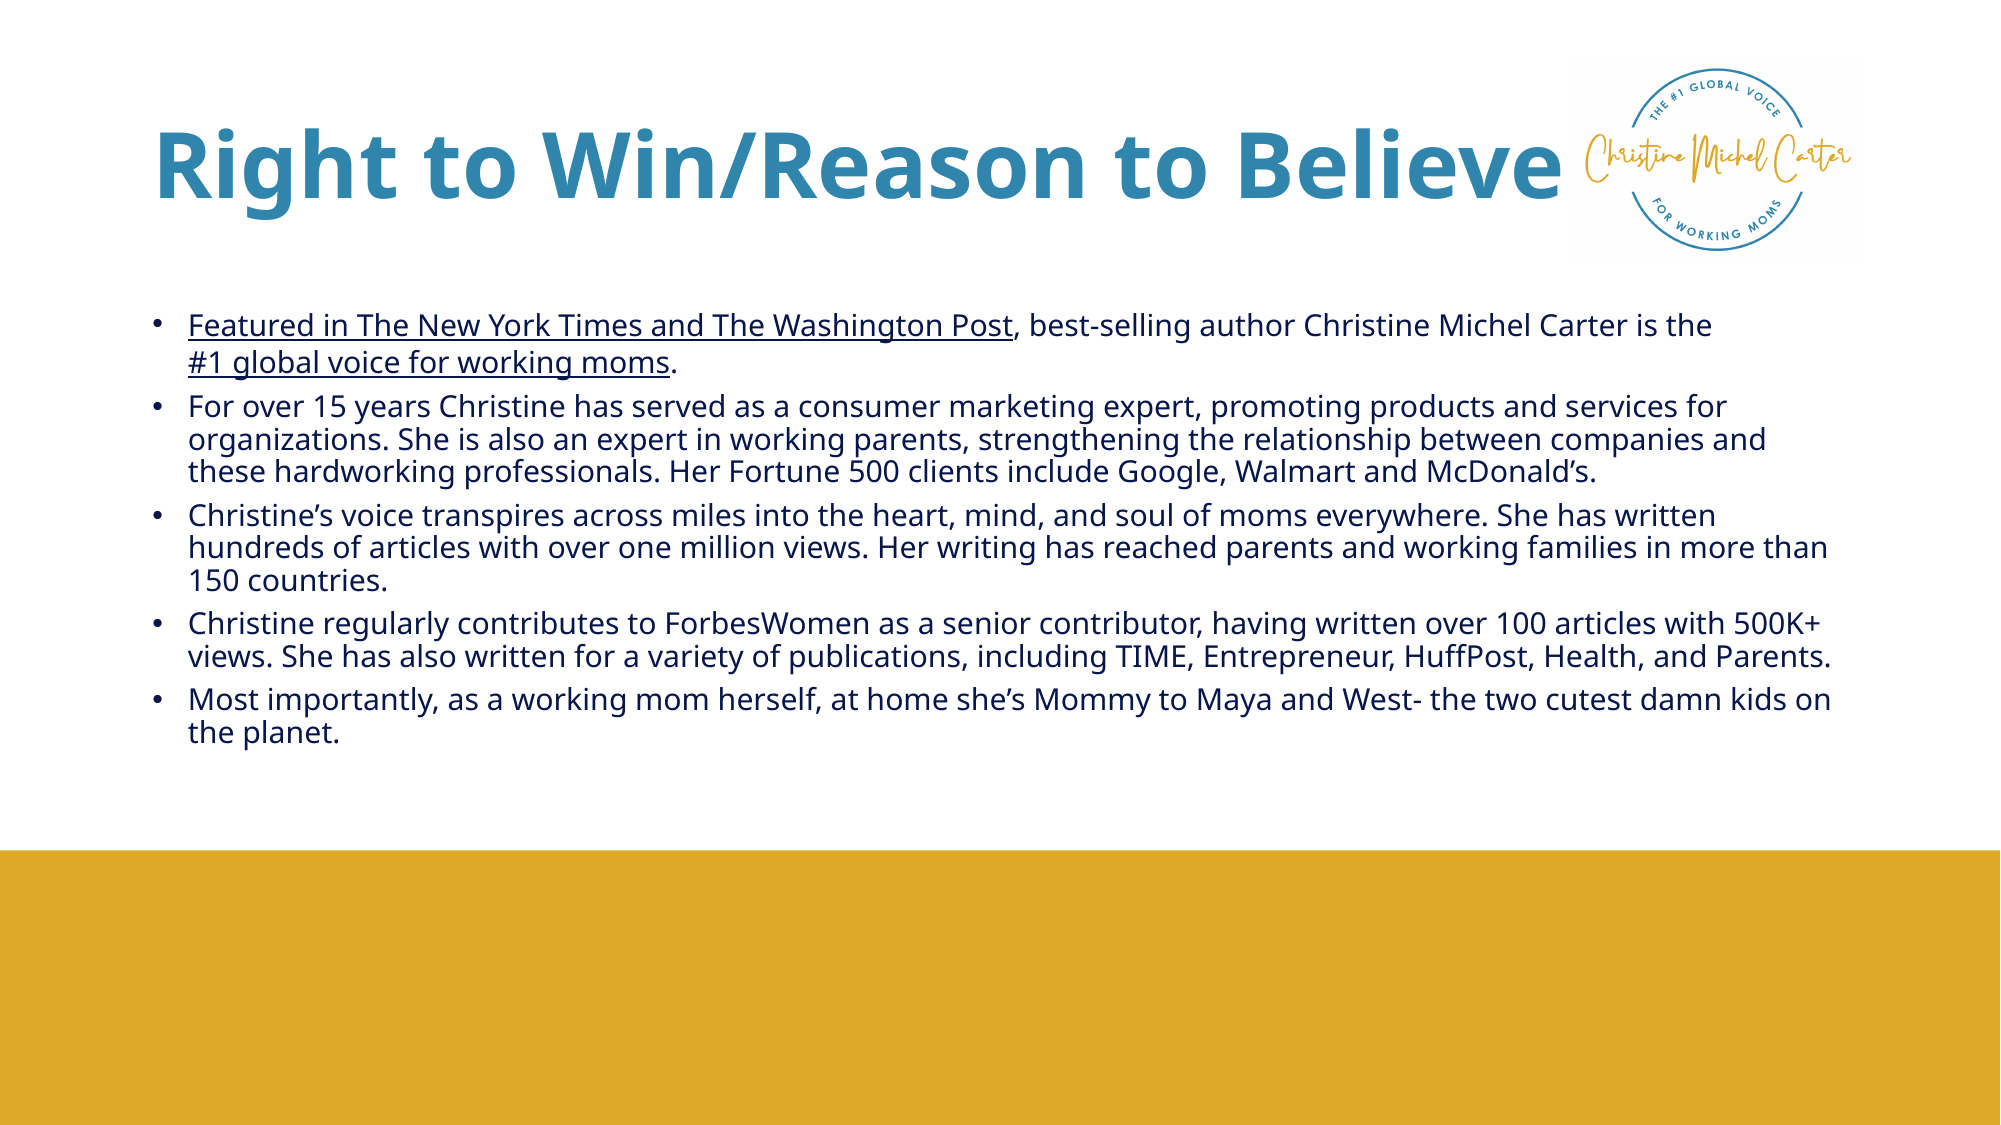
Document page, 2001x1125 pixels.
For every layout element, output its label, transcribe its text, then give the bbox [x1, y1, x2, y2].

title Right to Win/Reason to Believe [137, 59, 1863, 278]
list Featured in The New York Times and The Washington Post, best-selling author Christine Michel Carter is the #1 global voice for working moms. For over 15 years Christine has served as a consumer marketing expert, promoting products and services for organizations. She is also an expert in working parents, strengthening the relationship between companies and these hardworking professionals. Her Fortune 500 clients include Google, Walmart and McDonald’s. Christine’s voice transpires across miles into the heart, mind, and soul of moms everywhere. She has written hundreds of articles with over one million views. Her writing has reached parents and working families in more than 150 countries. Christine regularly contributes to ForbesWomen as a senior contributor, having written over 100 articles with 500K+ views. She has also written for a variety of publications, including TIME, Entrepreneur, HuffPost, Health, and Parents. Most importantly, as a working mom herself, at home she’s Mommy to Maya and West- the two cutest damn kids on the planet. [137, 299, 1863, 798]
picture [1571, 59, 1863, 260]
text_box [0, 849, 2000, 1125]
